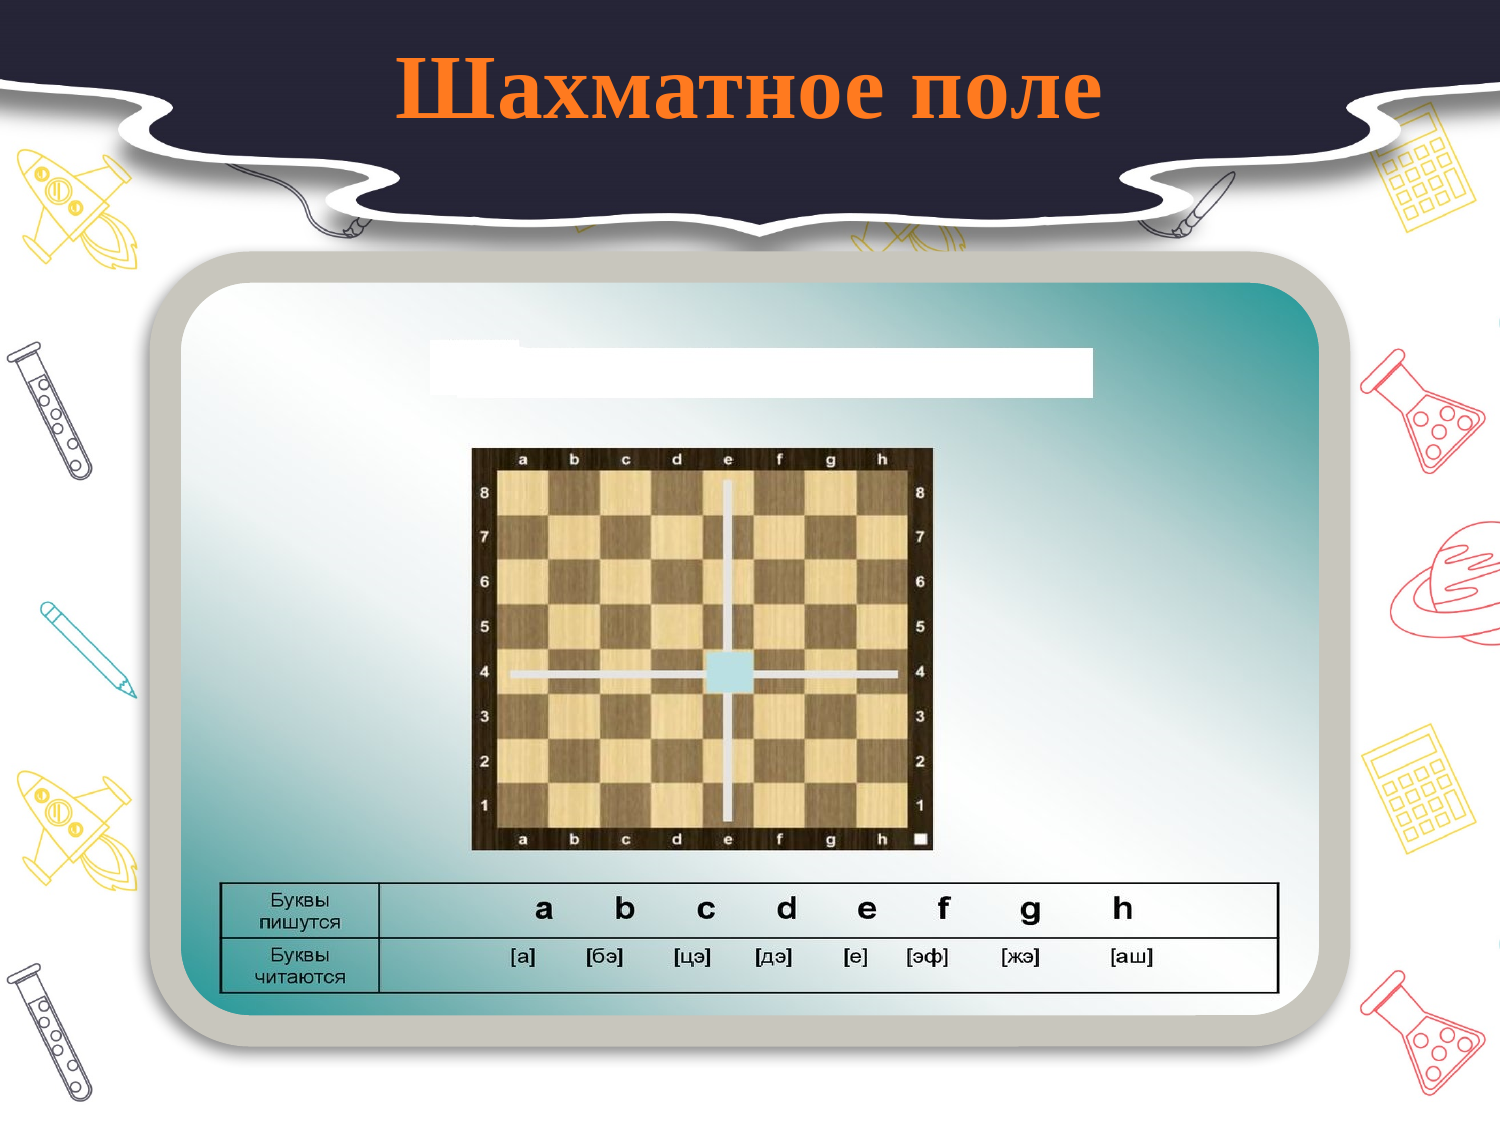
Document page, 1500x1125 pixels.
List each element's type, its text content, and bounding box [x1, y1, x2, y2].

picture [0, 0, 1500, 1125]
text_box Шахматное поле [52, 19, 1448, 144]
